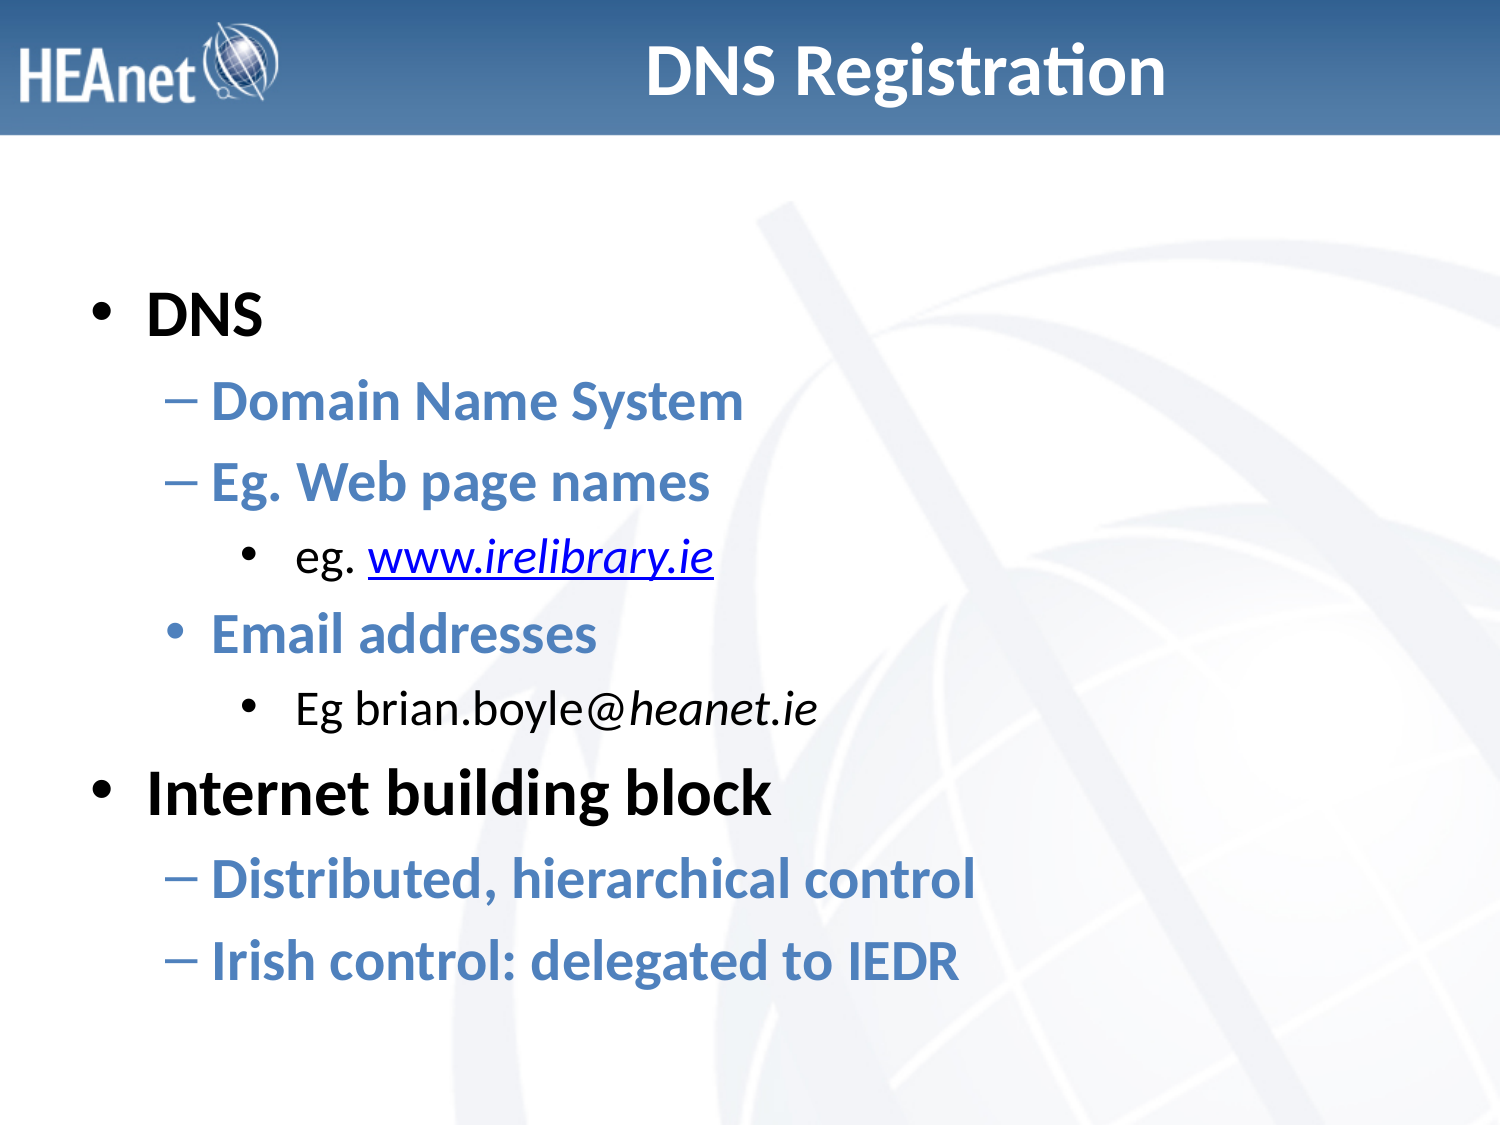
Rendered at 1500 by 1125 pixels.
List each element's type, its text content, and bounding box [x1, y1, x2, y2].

title DNS Registration [312, 0, 1500, 160]
list DNS Domain Name System Eg. Web page names eg. www.irelibrary.ie Email addresses Eg brian.boyle@heanet.ie Internet building block Distributed, hierarchical control Irish control: delegated to IEDR [74, 262, 1426, 1006]
picture [0, 0, 1500, 1125]
